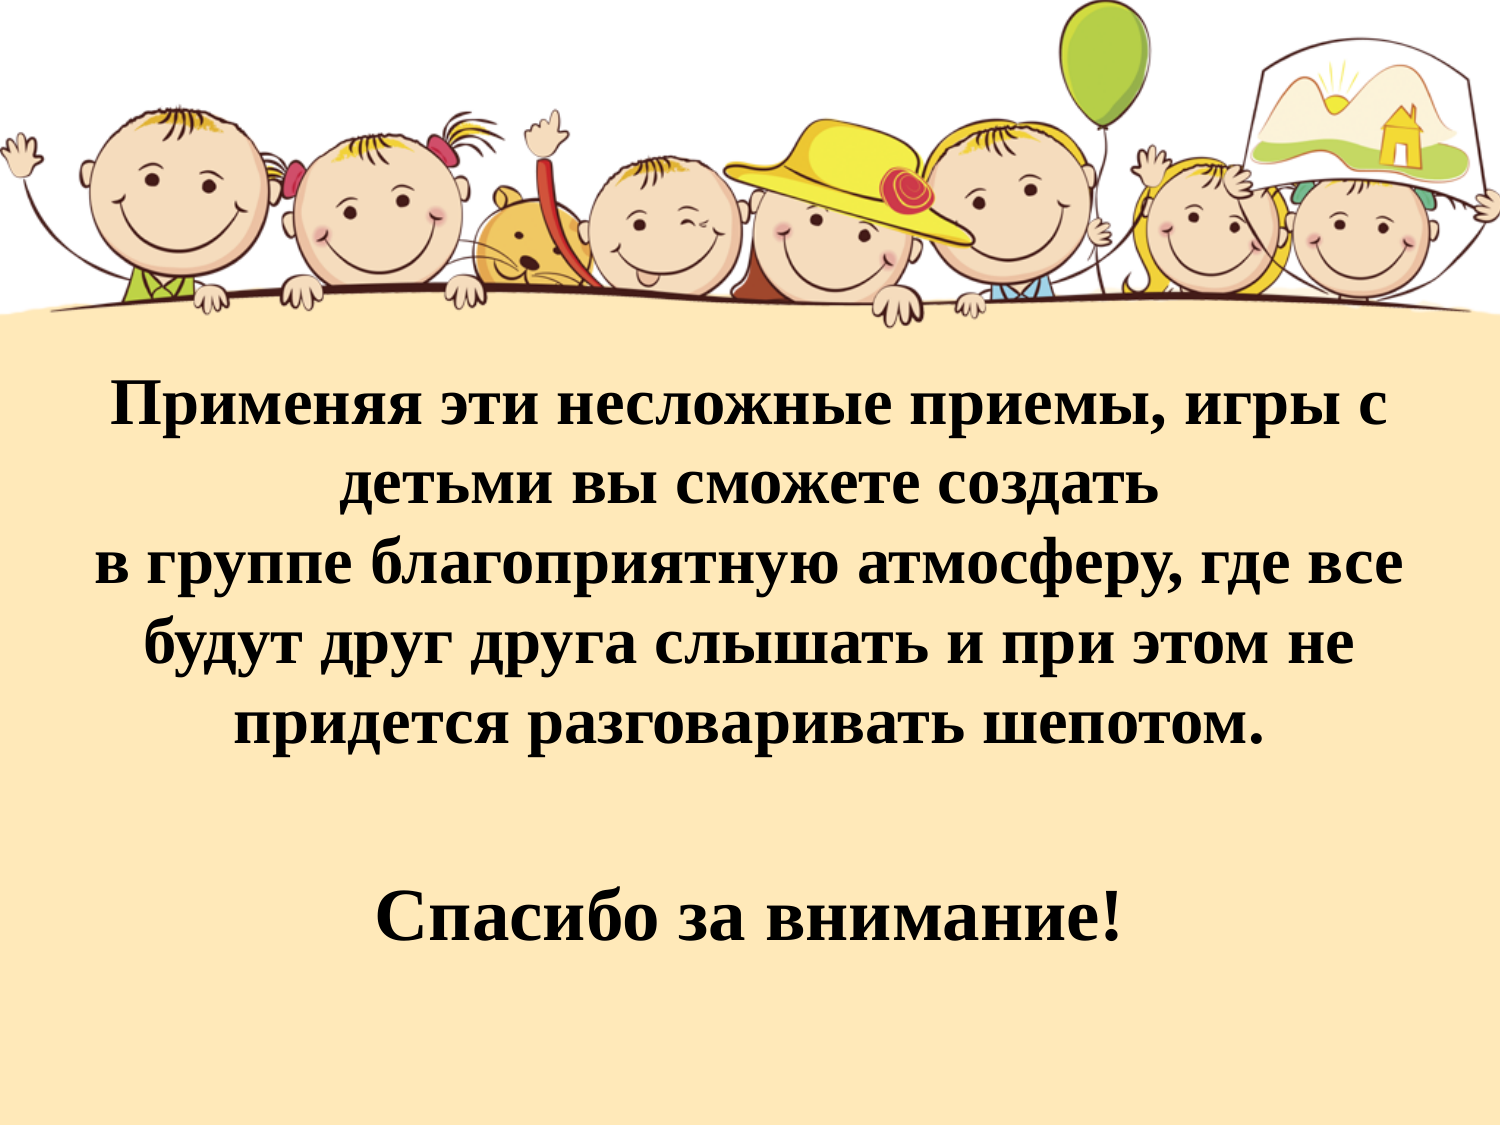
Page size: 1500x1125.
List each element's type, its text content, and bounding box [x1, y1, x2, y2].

list Применяя эти несложные приемы, игры с детьми вы сможете создать в группе благоприятную атмосферу, где все будут друг друга слышать и при этом не придется разговаривать шепотом. Спасибо за внимание! [29, 349, 1471, 1107]
picture [0, 0, 1500, 1125]
